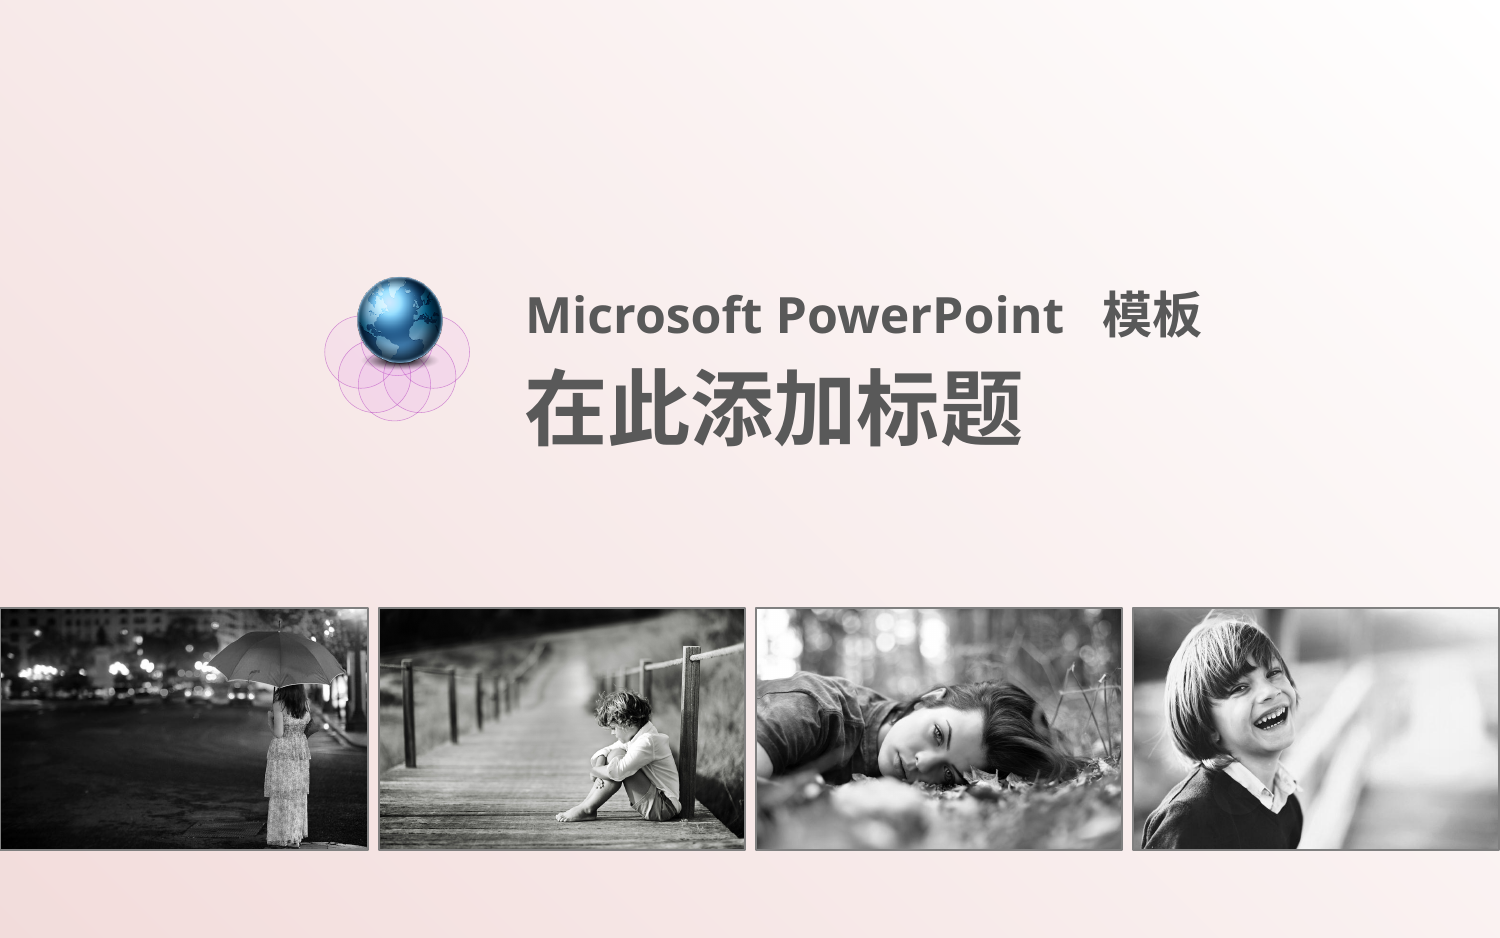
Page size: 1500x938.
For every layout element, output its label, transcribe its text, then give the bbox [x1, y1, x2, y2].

text_box [754, 606, 1124, 852]
text_box [0, 606, 370, 852]
text_box [377, 606, 747, 852]
text_box [1130, 606, 1500, 852]
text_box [324, 302, 470, 422]
text_box Microsoft PowerPoint 模板 [478, 256, 1218, 371]
text_box 在此添加标题 [463, 348, 1085, 463]
picture [353, 275, 448, 371]
